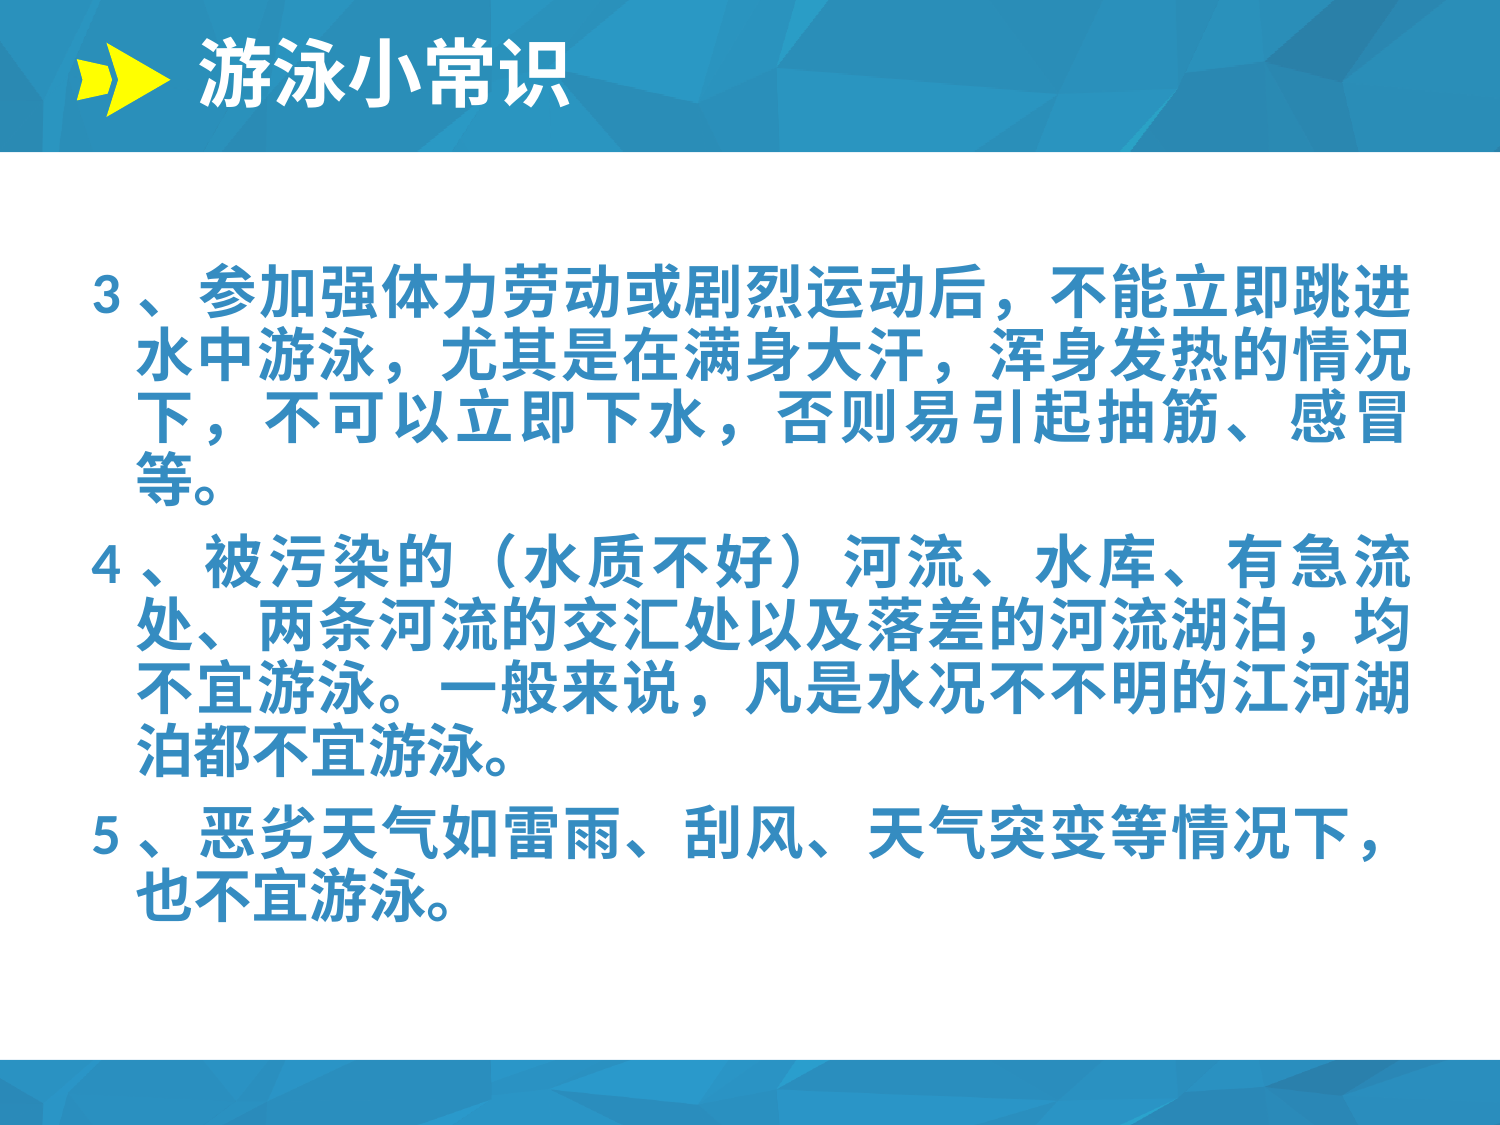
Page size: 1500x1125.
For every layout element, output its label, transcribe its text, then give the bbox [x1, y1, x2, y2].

text_box 游泳小常识 [182, 18, 588, 124]
text_box 3、参加强体力劳动或剧烈运动后，不能立即跳进水中游泳，尤其是在满身大汗，浑身发热的情况下，不可以立即下水，否则易引起抽筋、感冒等。 4、被污染的（水质不好）河流、水库、有急流处、两条河流的交汇处以及落差的河流湖泊，均不宜游泳。一般来说，凡是水况不不明的江河湖泊都不宜游泳。 5、恶劣天气如雷雨、刮风、天气突变等情况下，也不宜游泳。 [76, 255, 1427, 998]
